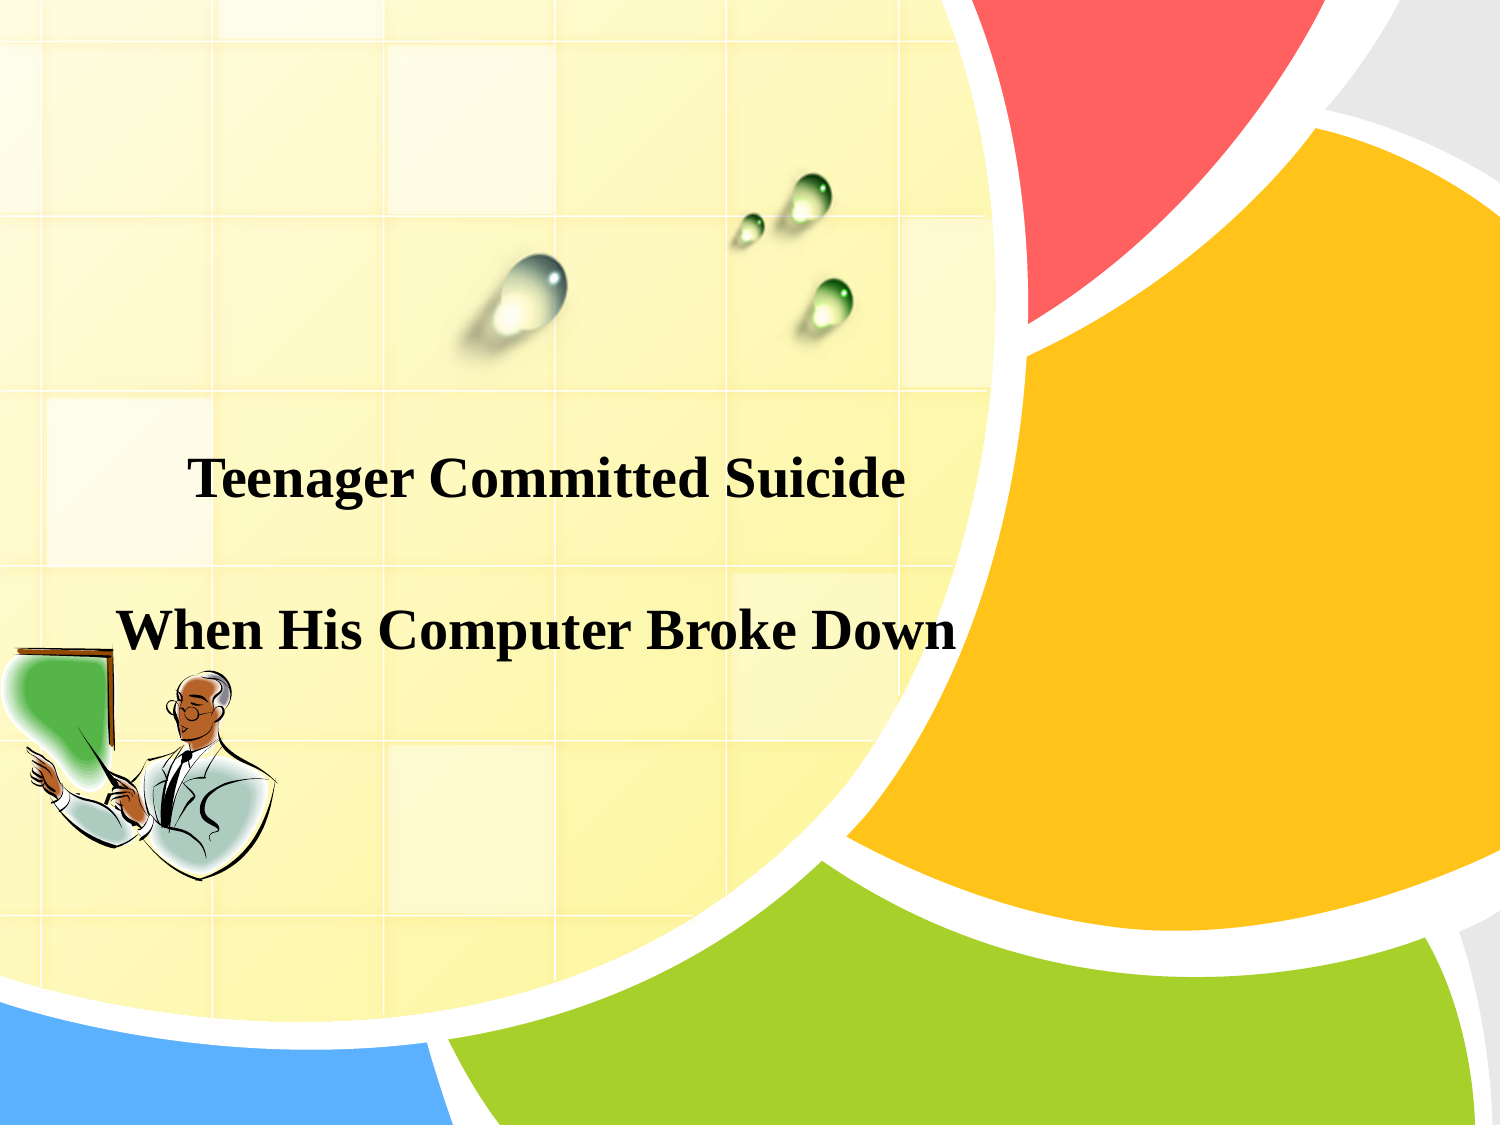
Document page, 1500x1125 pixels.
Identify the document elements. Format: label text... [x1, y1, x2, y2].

subtitle Teenager Committed Suicide When His Computer Broke Down [100, 361, 1175, 567]
picture [426, 76, 894, 361]
picture [0, 643, 278, 882]
